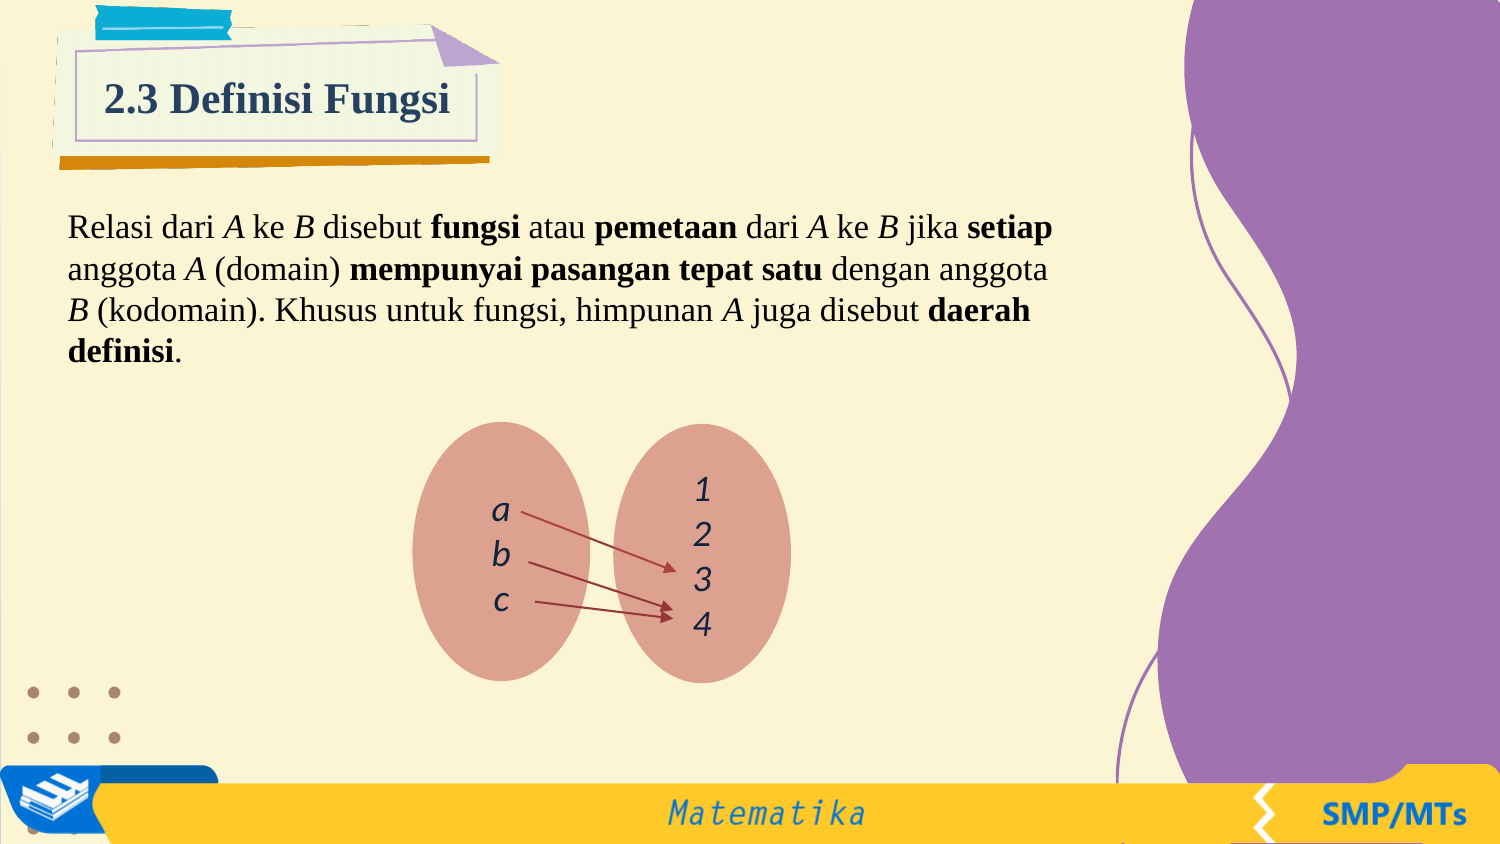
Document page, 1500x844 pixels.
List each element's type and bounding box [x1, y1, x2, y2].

text_box [0, 0, 1500, 844]
text_box [412, 421, 792, 684]
